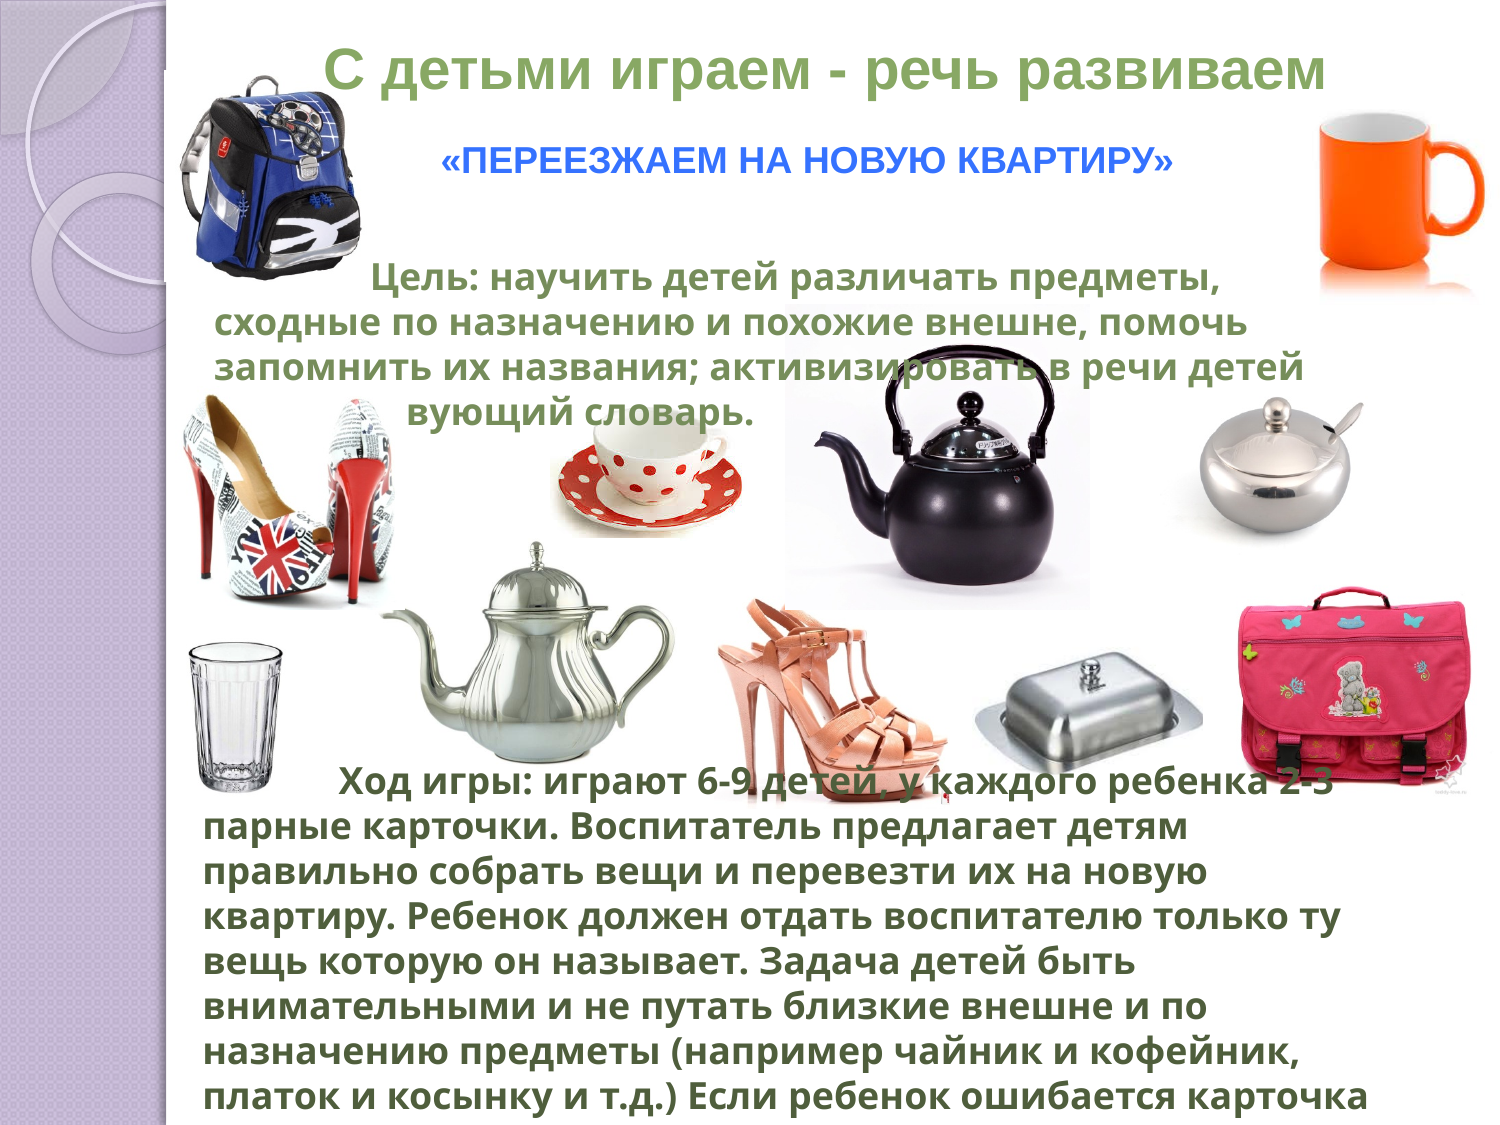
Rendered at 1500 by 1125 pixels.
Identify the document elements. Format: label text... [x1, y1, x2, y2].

text_box С детьми играем - речь развиваем [275, 23, 1344, 109]
picture [175, 363, 751, 770]
picture [1159, 363, 1393, 563]
text_box Цель: научить детей различать предметы, сходные по назначению и похожие внешне, помочь запомнить их названия; активизировать в речи детей соответствующий словарь. [199, 246, 1376, 441]
picture [714, 304, 1500, 833]
text_box Ход игры: играют 6-9 детей, у каждого ребенка 2-3 парные карточки. Воспитатель предлагает детям правильно собрать вещи и перевезти их на новую квартиру. Ребенок должен отдать воспитателю только ту вещь которую он называет. Задача детей быть внимательными и не путать близкие внешне и по назначению предметы (например чайник и кофейник, платок и косынку и т.д.) Если ребенок ошибается карточка остается у него, выигрывает тот кто быстрее всех отдаст все карточки. [187, 749, 1395, 1125]
picture [1288, 93, 1500, 305]
text_box [230, 338, 261, 383]
picture [175, 632, 293, 798]
picture [163, 70, 376, 282]
text_box «Переезжаем на новую квартиру» [425, 128, 1190, 189]
